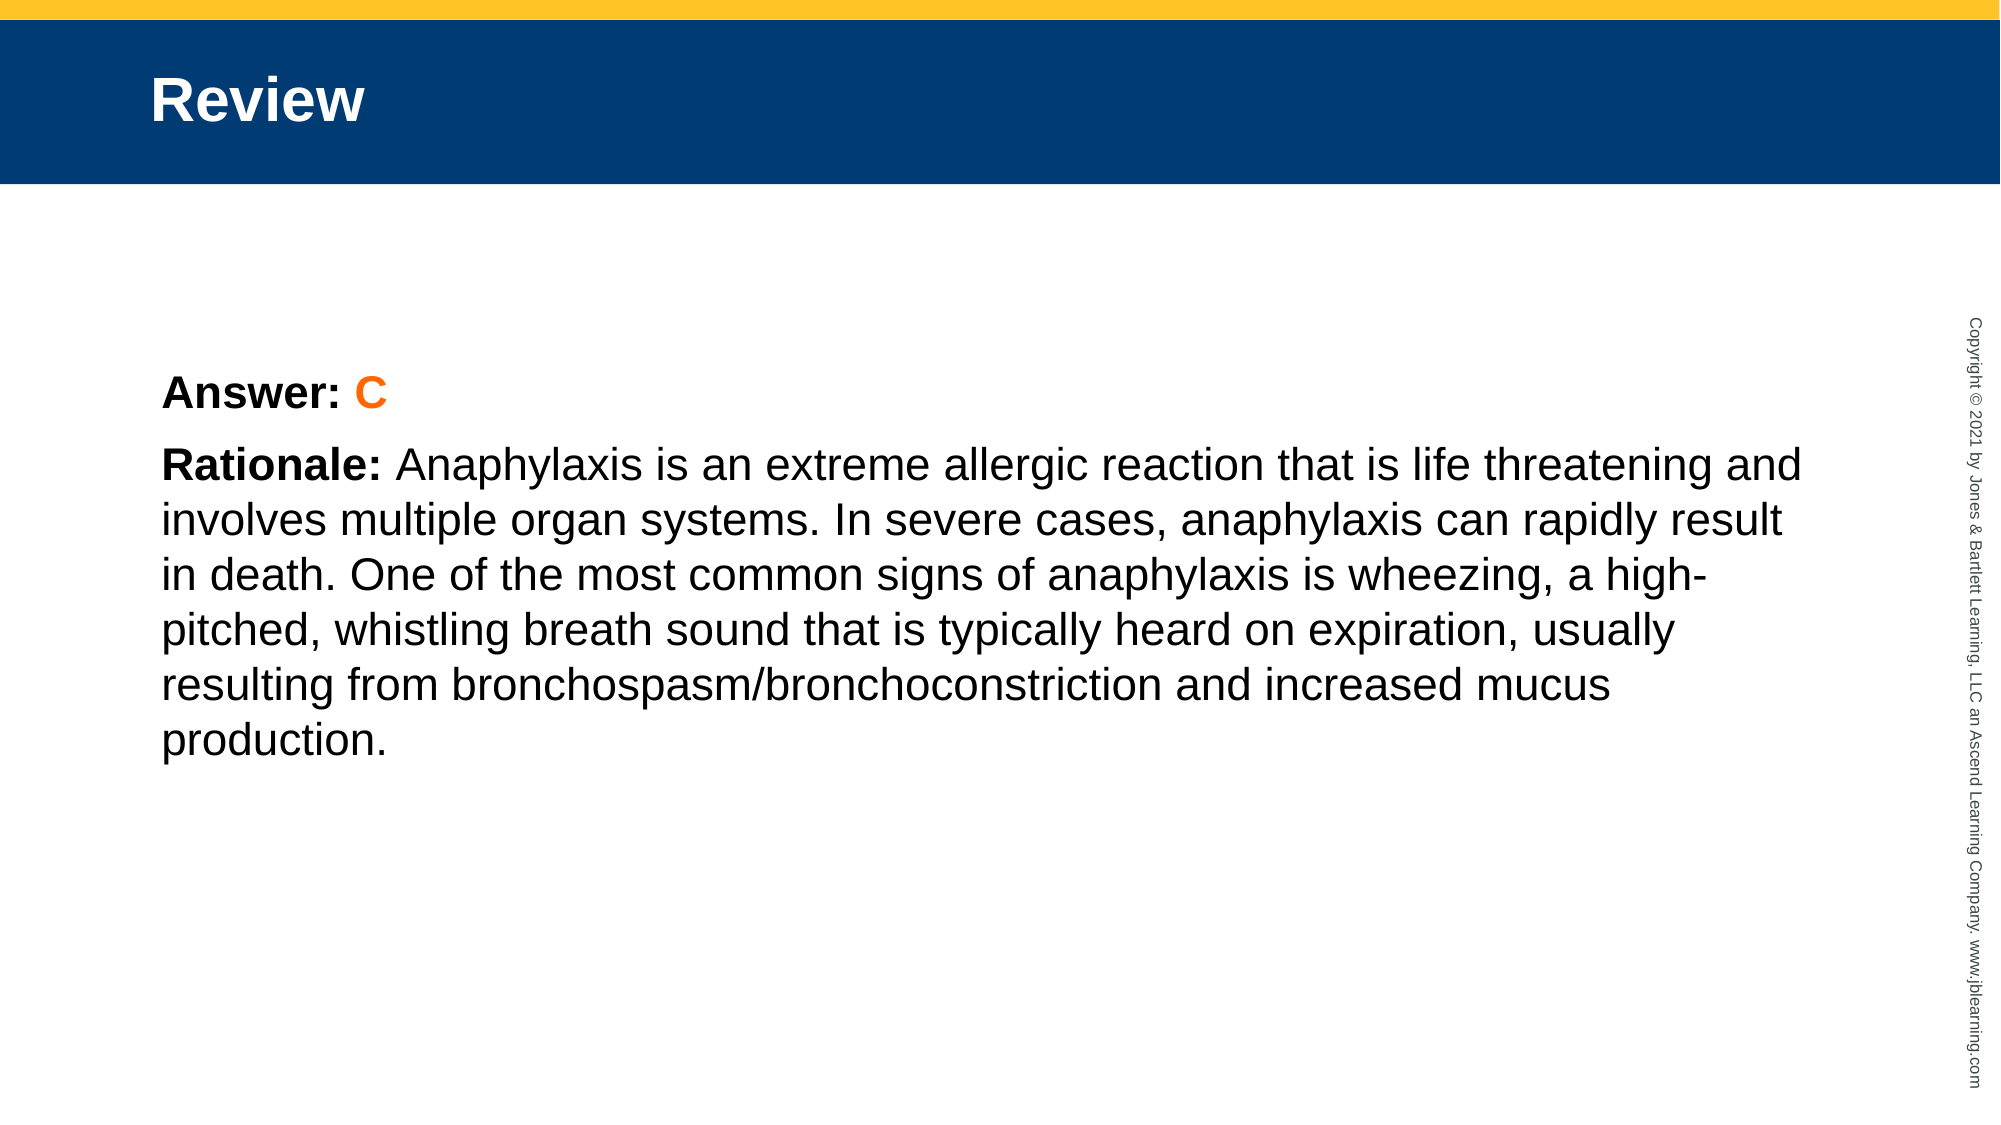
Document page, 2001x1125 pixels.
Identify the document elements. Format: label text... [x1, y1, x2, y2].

list Answer: C Rationale: Anaphylaxis is an extreme allergic reaction that is life threatening and involves multiple organ systems. In severe cases, anaphylaxis can rapidly result in death. One of the most common signs of anaphylaxis is wheezing, a high-pitched, whistling breath sound that is typically heard on expiration, usually resulting from bronchospasm/bronchoconstriction and increased mucus production. [146, 361, 1859, 1016]
title Review [0, 19, 2000, 185]
